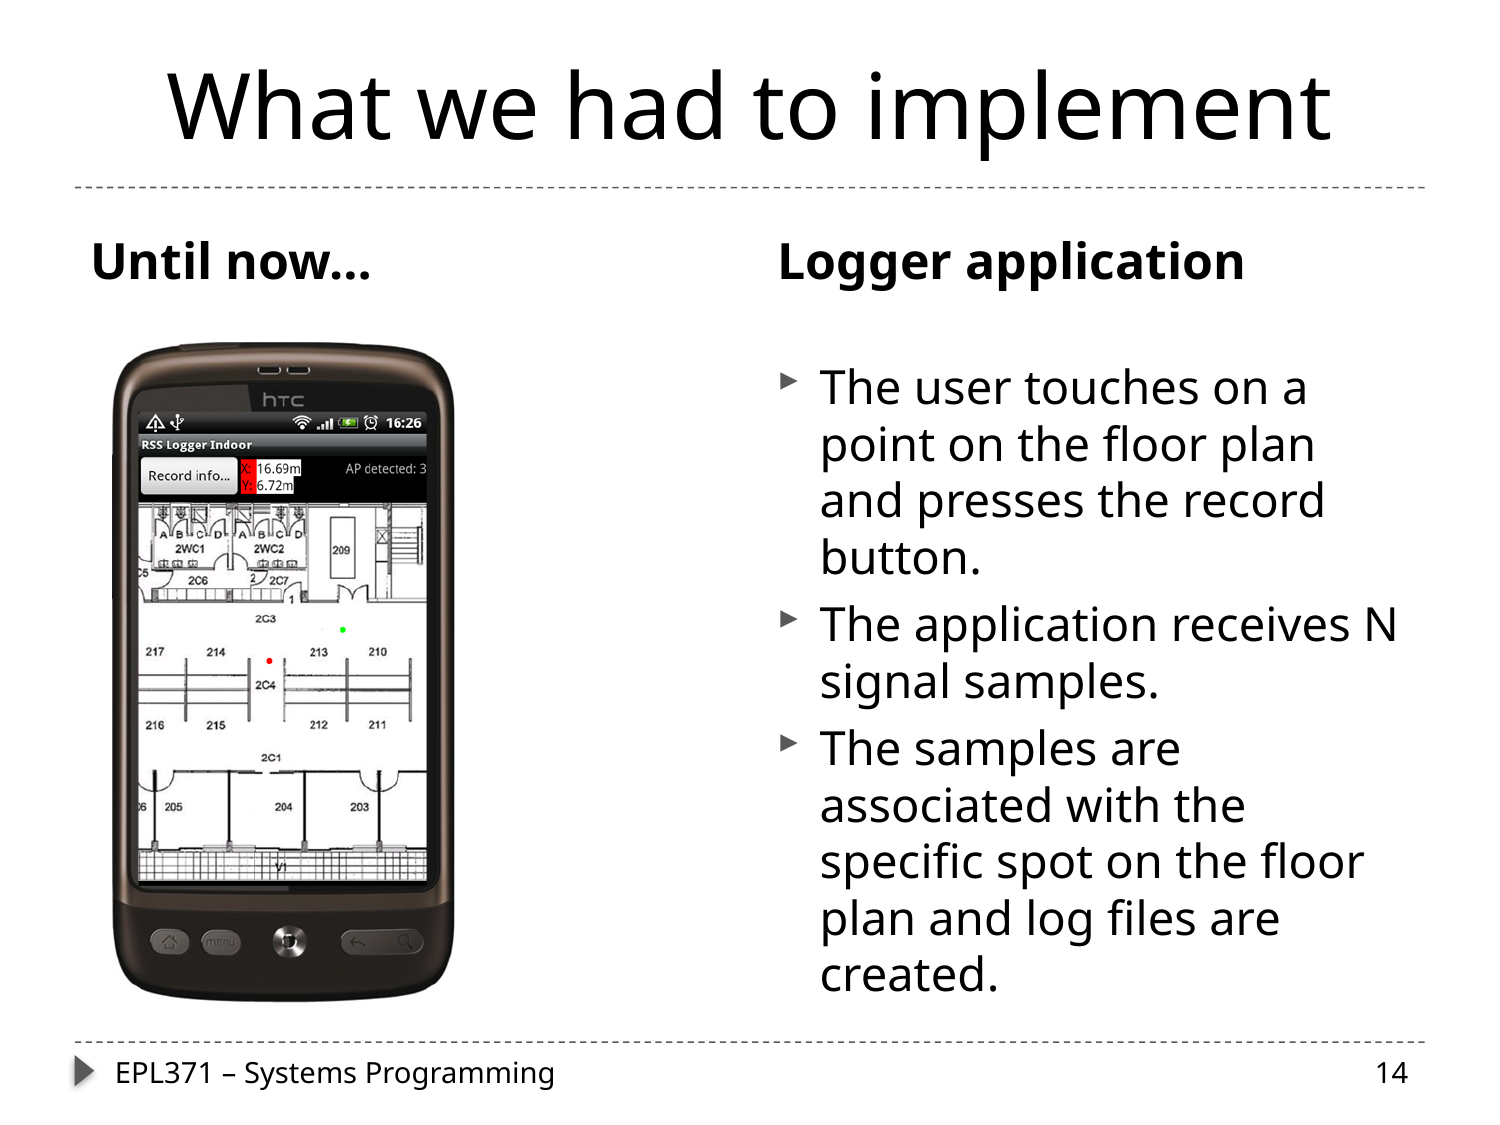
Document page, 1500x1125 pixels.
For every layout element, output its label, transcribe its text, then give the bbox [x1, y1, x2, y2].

list Until now… [75, 184, 738, 297]
footer EPL371 – Systems Programming [100, 1046, 676, 1107]
slide_number 14 [1098, 1046, 1424, 1107]
title What we had to implement [75, 8, 1425, 197]
list Logger application [762, 184, 1426, 297]
list The user touches on a point on the floor plan and presses the record button. The application receives N signal samples. The samples are associated with the specific spot on the floor plan and log files are created. [762, 349, 1425, 1013]
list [111, 333, 455, 1013]
